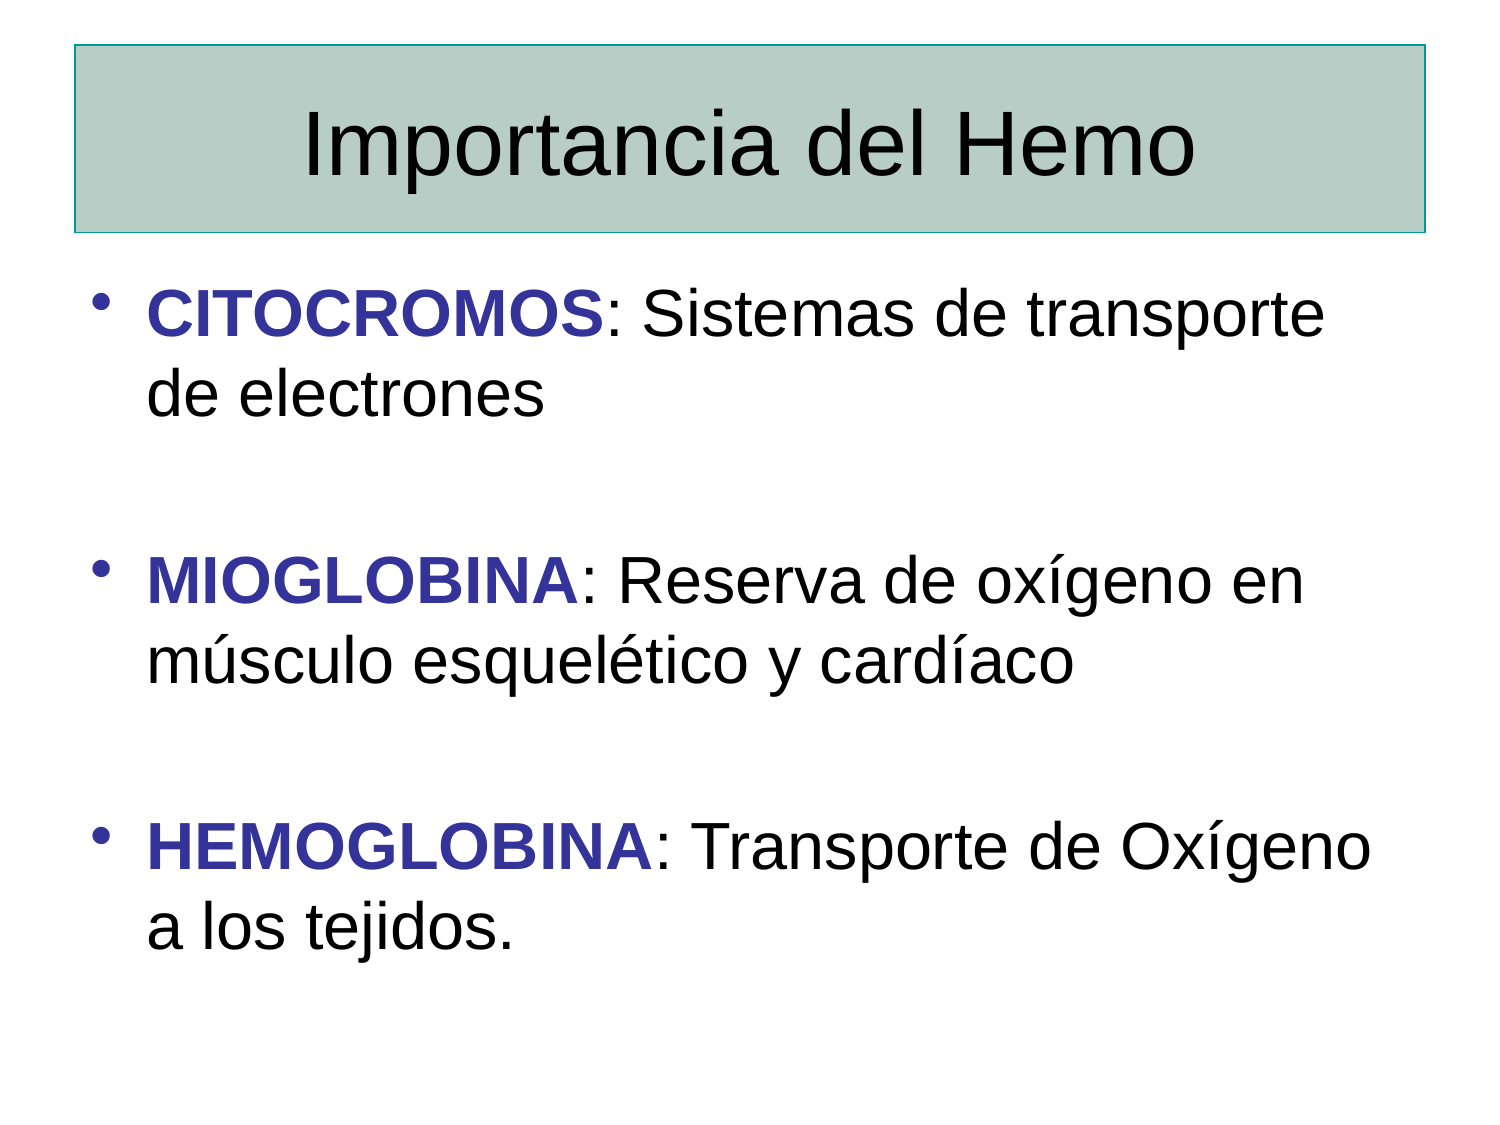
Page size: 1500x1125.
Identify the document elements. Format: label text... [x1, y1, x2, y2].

title Importancia del Hemo [74, 44, 1426, 233]
list CITOCROMOS: Sistemas de transporte de electrones MIOGLOBINA: Reserva de oxígeno en músculo esquelético y cardíaco HEMOGLOBINA: Transporte de Oxígeno a los tejidos. [74, 262, 1426, 1006]
